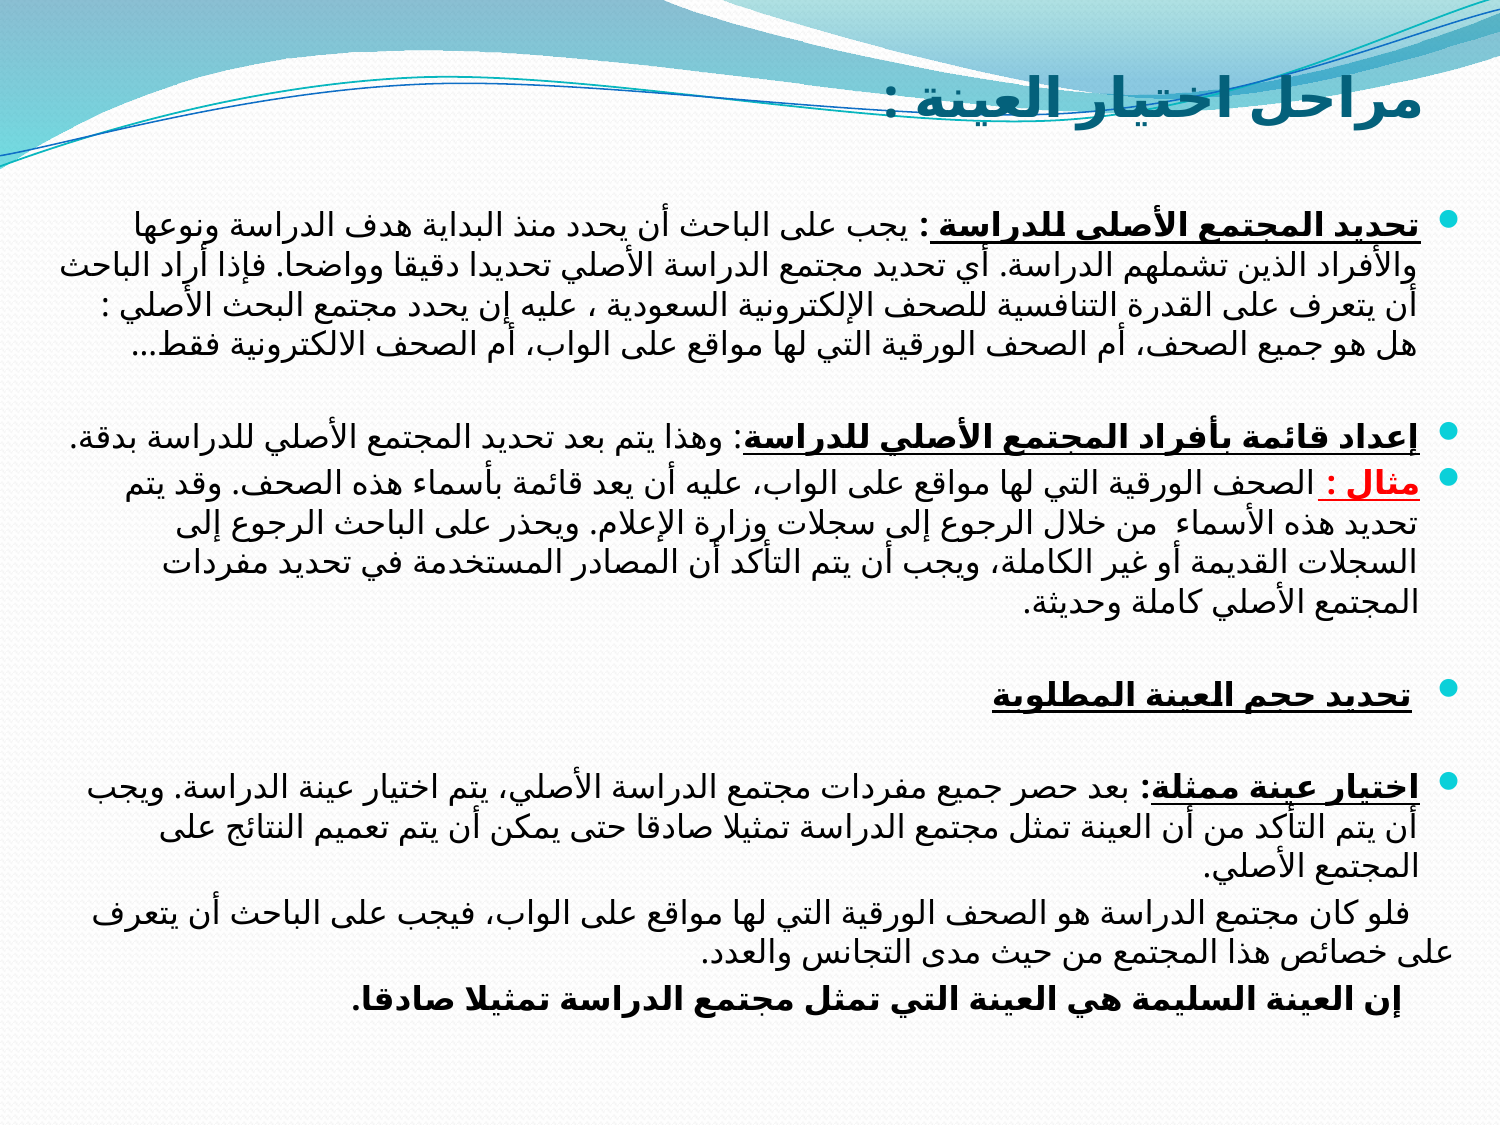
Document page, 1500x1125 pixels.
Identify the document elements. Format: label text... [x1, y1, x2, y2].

title مراحل اختيار العينة : [75, 54, 1425, 196]
list تحديد المجتمع الأصلي للدراسة : يجب على الباحث أن يحدد منذ البداية هدف الدراسة ونوعها والأفراد الذين تشملهم الدراسة. أي تحديد مجتمع الدراسة الأصلي تحديدا دقيقا وواضحا. فإذا أراد الباحث أن يتعرف على القدرة التنافسية للصحف الإلكترونية السعودية ، عليه إن يحدد مجتمع البحث الأصلي : هل هو جميع الصحف، أم الصحف الورقية التي لها مواقع على الواب، أم الصحف الالكترونية فقط... إعداد قائمة بأفراد المجتمع الأصلي للدراسة: وهذا يتم بعد تحديد المجتمع الأصلي للدراسة بدقة. مثال : الصحف الورقية التي لها مواقع على الواب، عليه أن يعد قائمة بأسماء هذه الصحف. وقد يتم تحديد هذه الأسماء من خلال الرجوع إلى سجلات وزارة الإعلام. ويحذر على الباحث الرجوع إلى السجلات القديمة أو غير الكاملة، ويجب أن يتم التأكد أن المصادر المستخدمة في تحديد مفردات المجتمع الأصلي كاملة وحديثة. تحديد حجم العينة المطلوبة اختيار عينة ممثلة: بعد حصر جميع مفردات مجتمع الدراسة الأصلي، يتم اختيار عينة الدراسة. ويجب أن يتم التأكد من أن العينة تمثل مجتمع الدراسة تمثيلا صادقا حتى يمكن أن يتم تعميم النتائج على المجتمع الأصلي. فلو كان مجتمع الدراسة هو الصحف الورقية التي لها مواقع على الواب، فيجب على الباحث أن يتعرف على خصائص هذا المجتمع من حيث مدى التجانس والعدد. إن العينة السليمة هي العينة التي تمثل مجتمع الدراسة تمثيلا صادقا. [41, 196, 1471, 1094]
